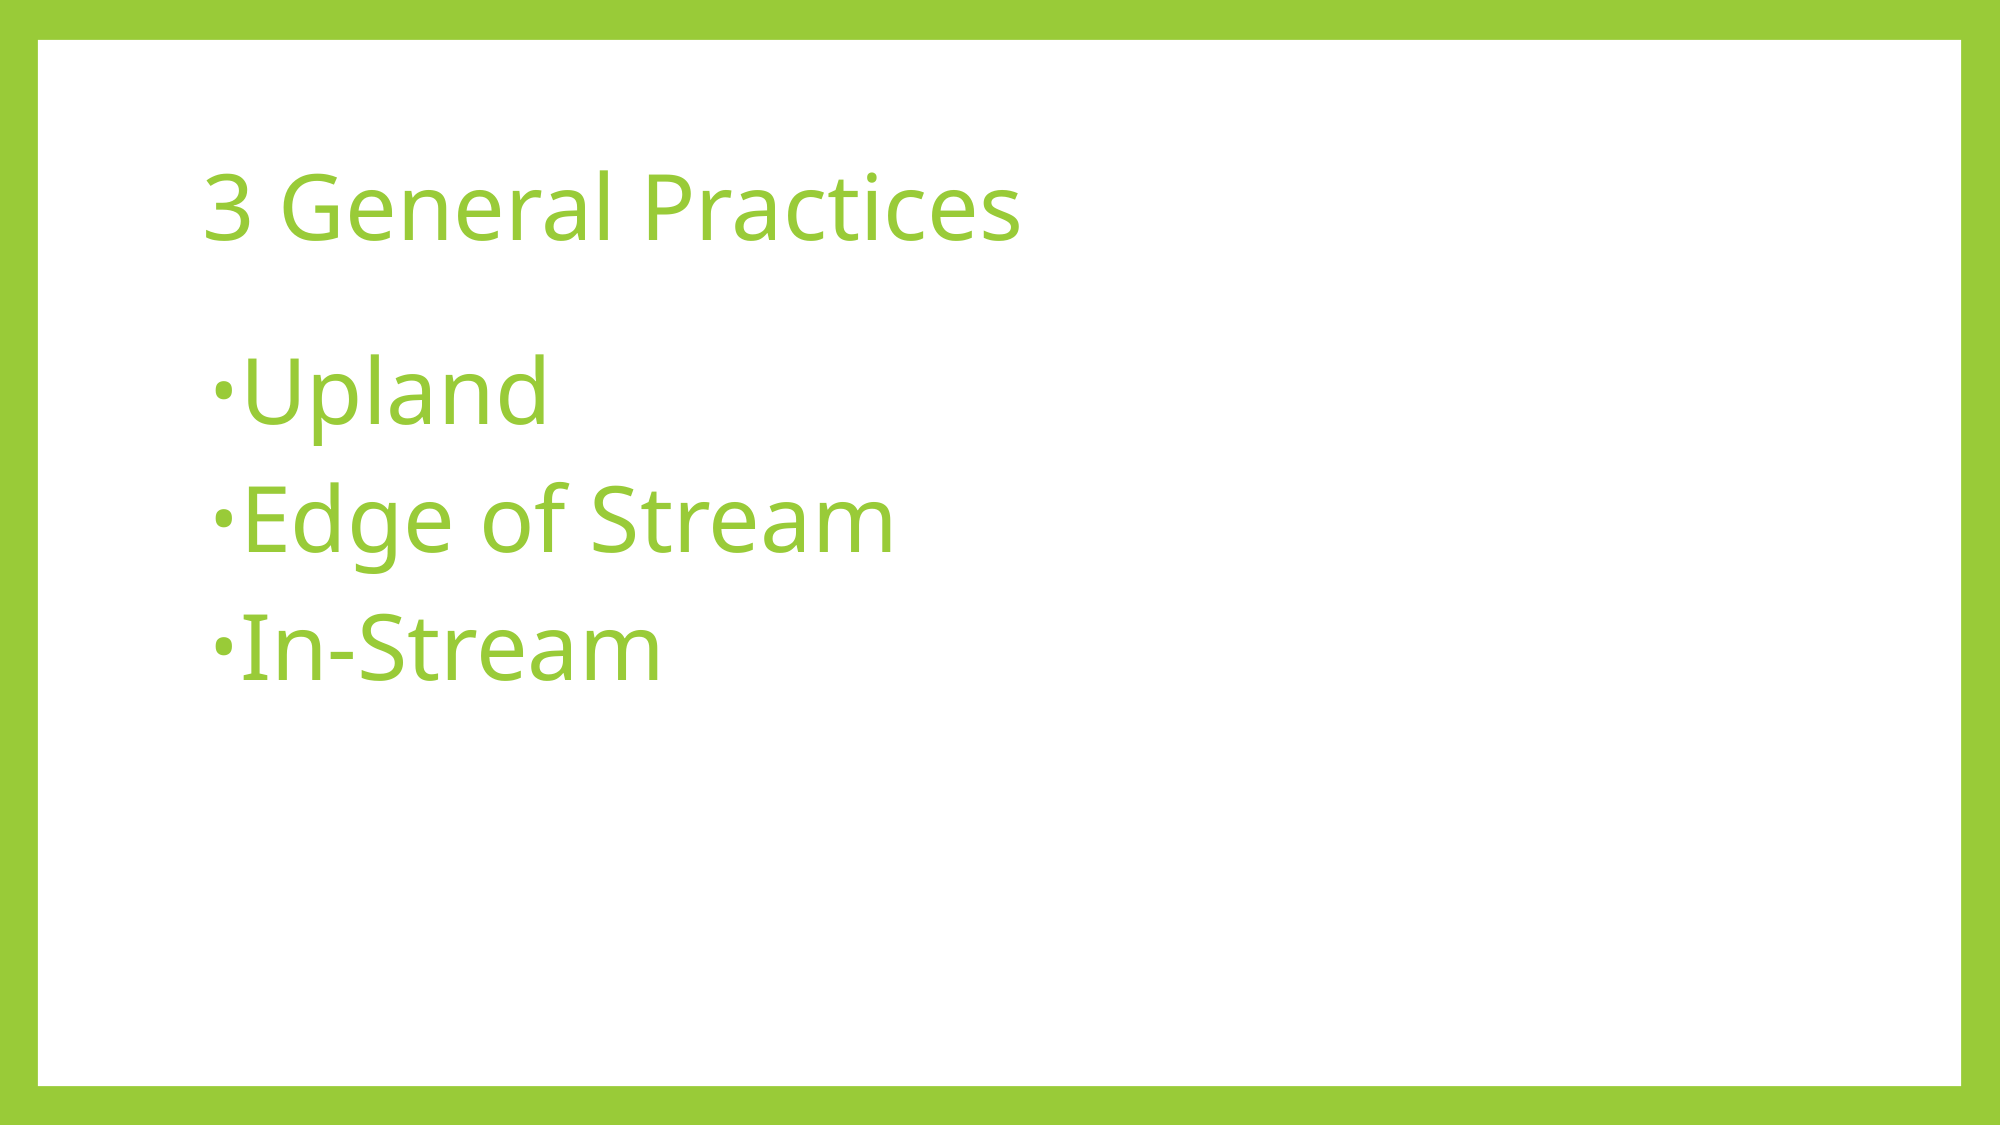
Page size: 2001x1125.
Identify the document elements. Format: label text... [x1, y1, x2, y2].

title 3 General Practices [187, 99, 1808, 323]
list Upland Edge of Stream In-Stream [187, 337, 1347, 690]
